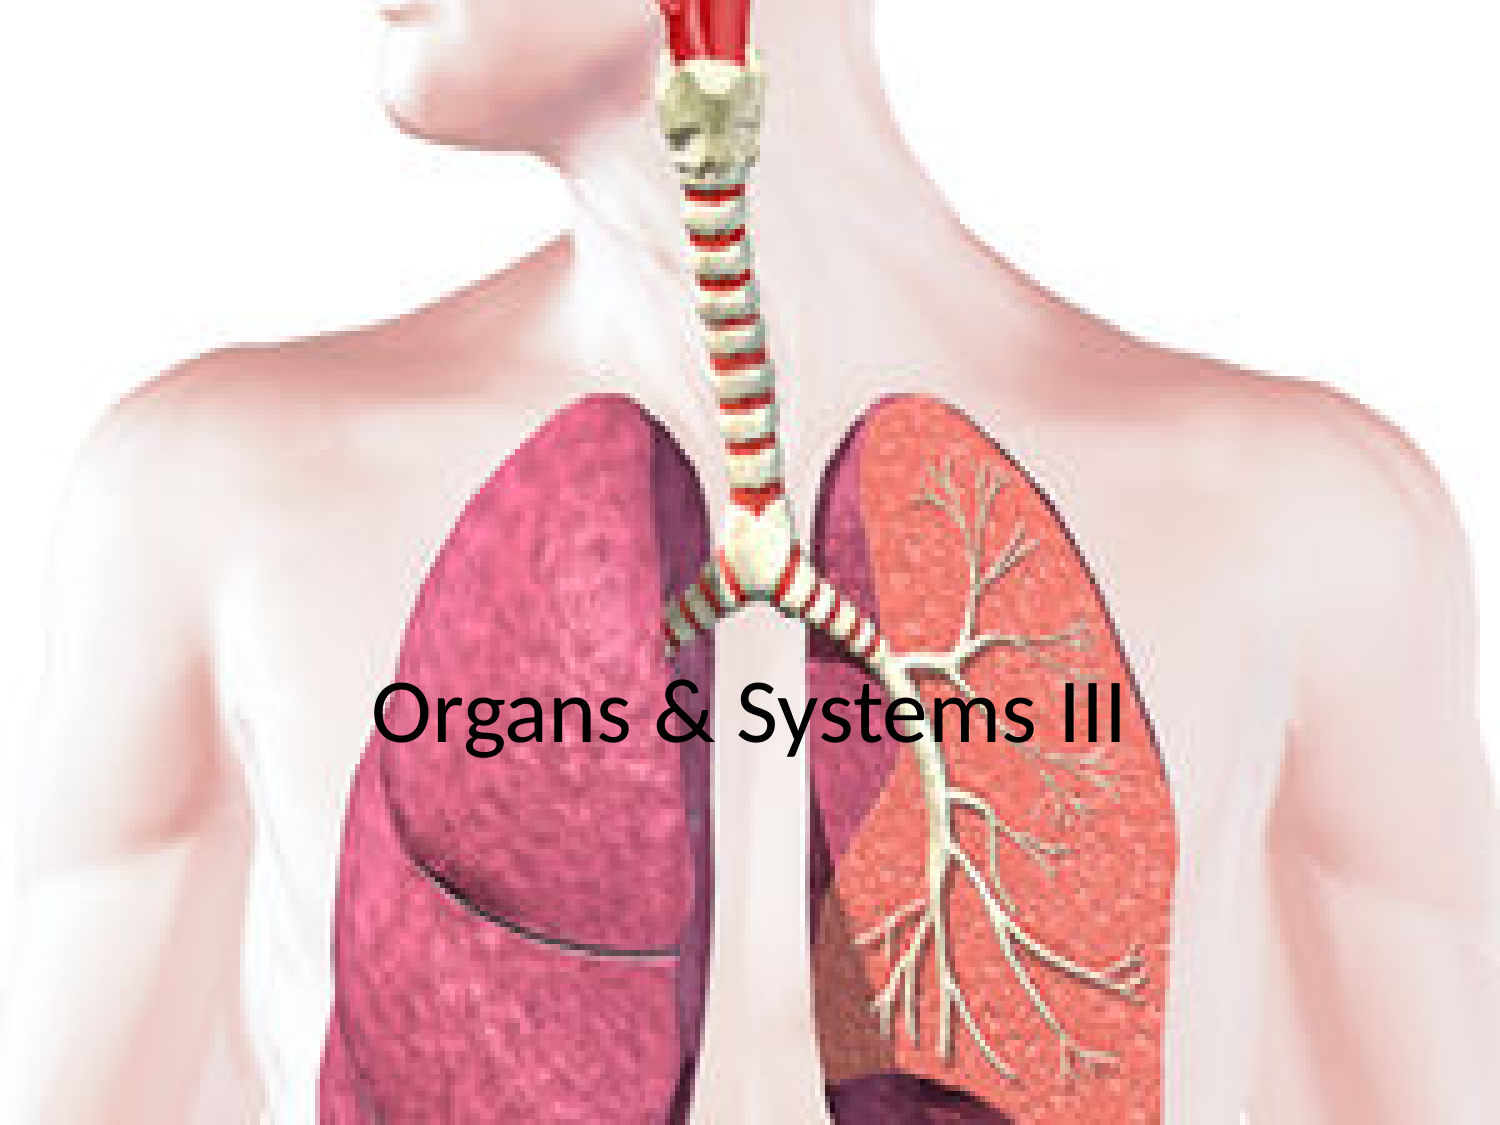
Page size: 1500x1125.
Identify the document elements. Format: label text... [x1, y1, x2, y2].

picture [0, 0, 1500, 1125]
title Organs & Systems III [112, 585, 1388, 827]
